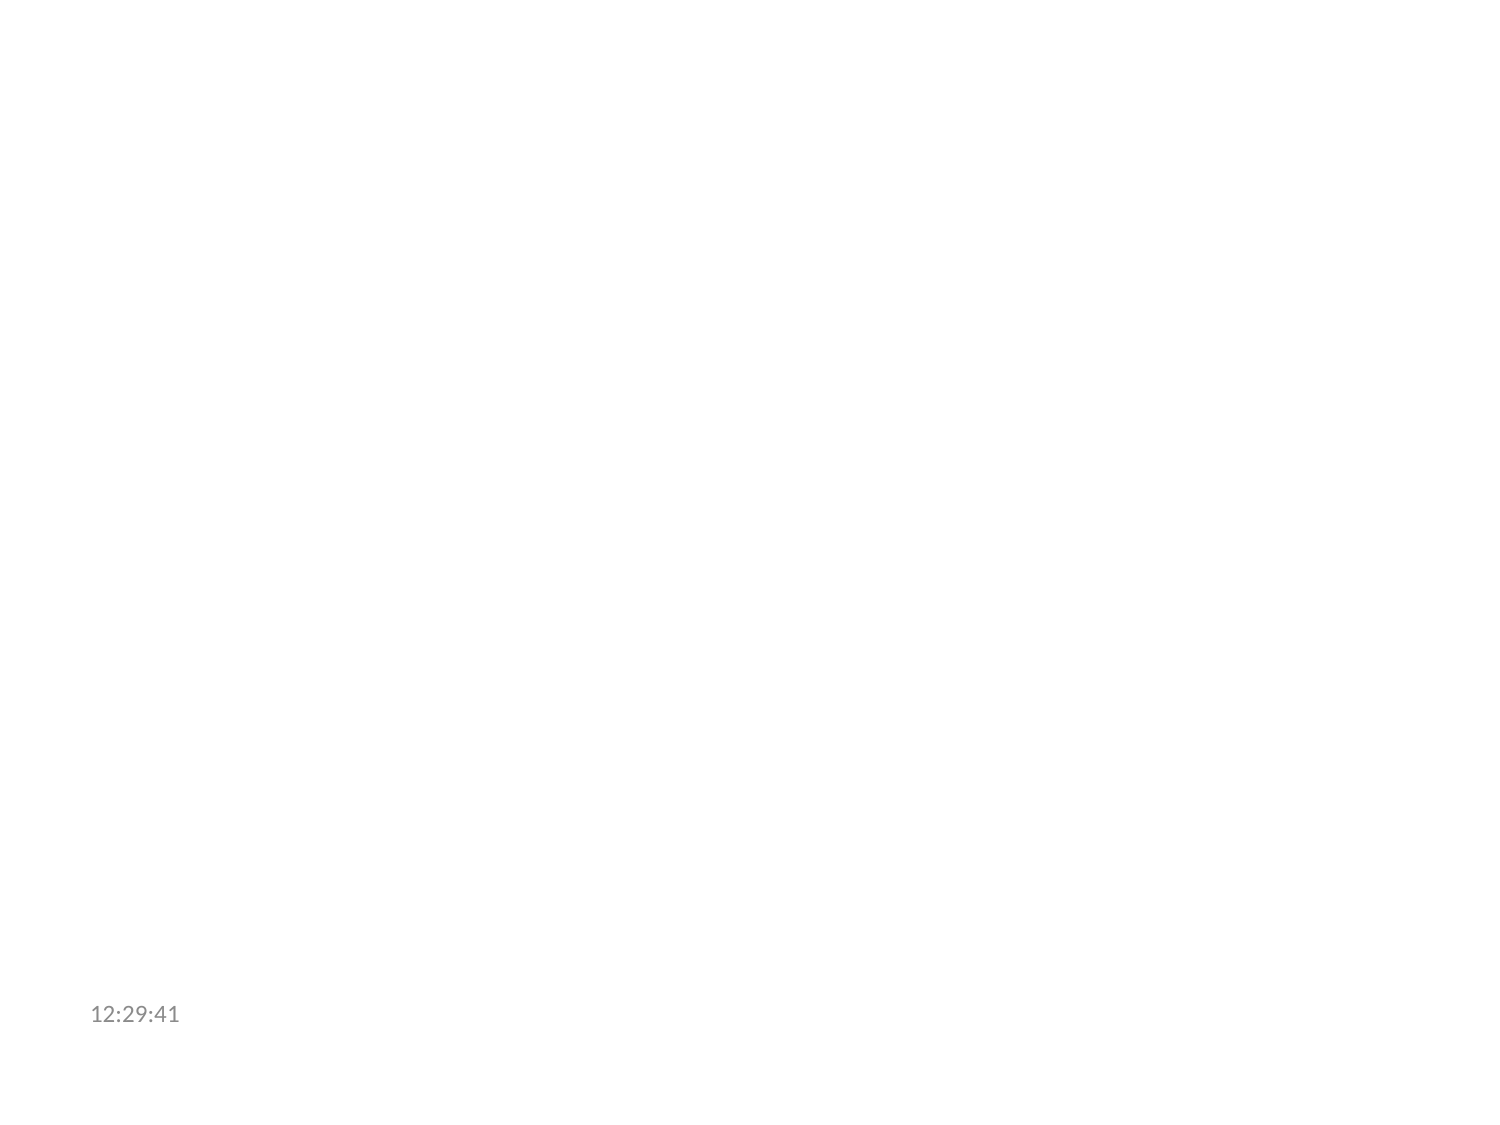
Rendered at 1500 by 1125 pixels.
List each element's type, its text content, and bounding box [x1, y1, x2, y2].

text_box 15:35:09 [75, 982, 425, 1043]
